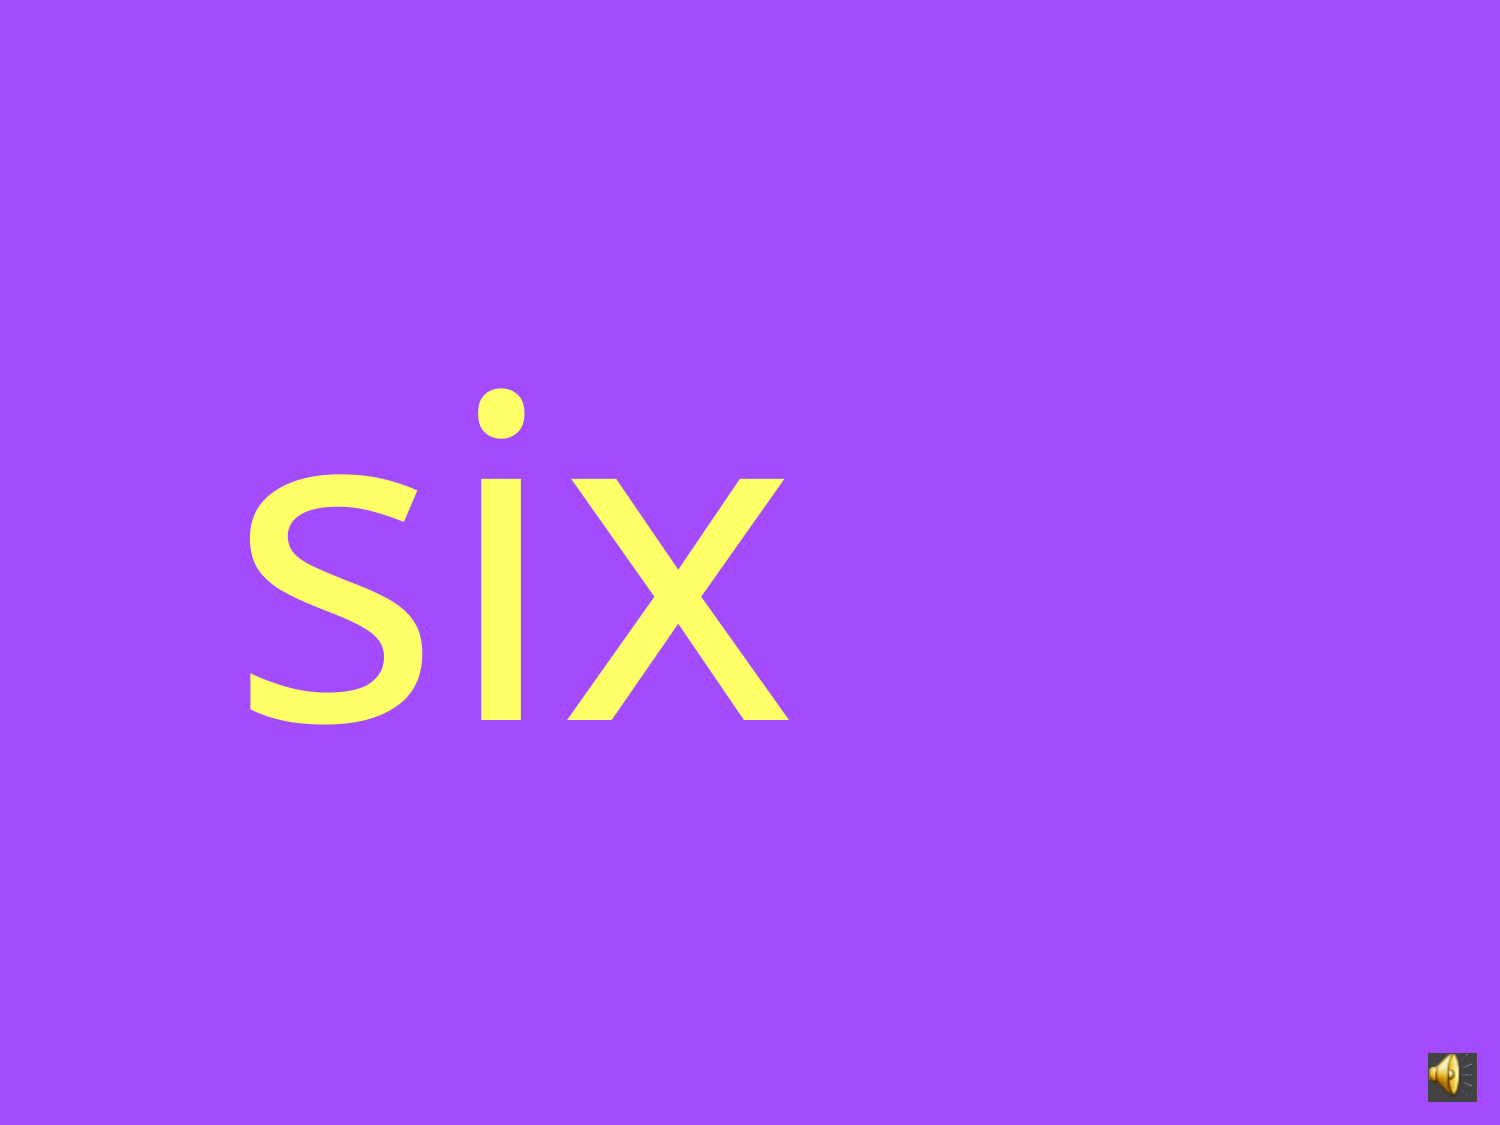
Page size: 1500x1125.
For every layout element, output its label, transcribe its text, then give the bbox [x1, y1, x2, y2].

picture [1427, 1052, 1478, 1103]
subtitle six [212, 262, 1450, 763]
